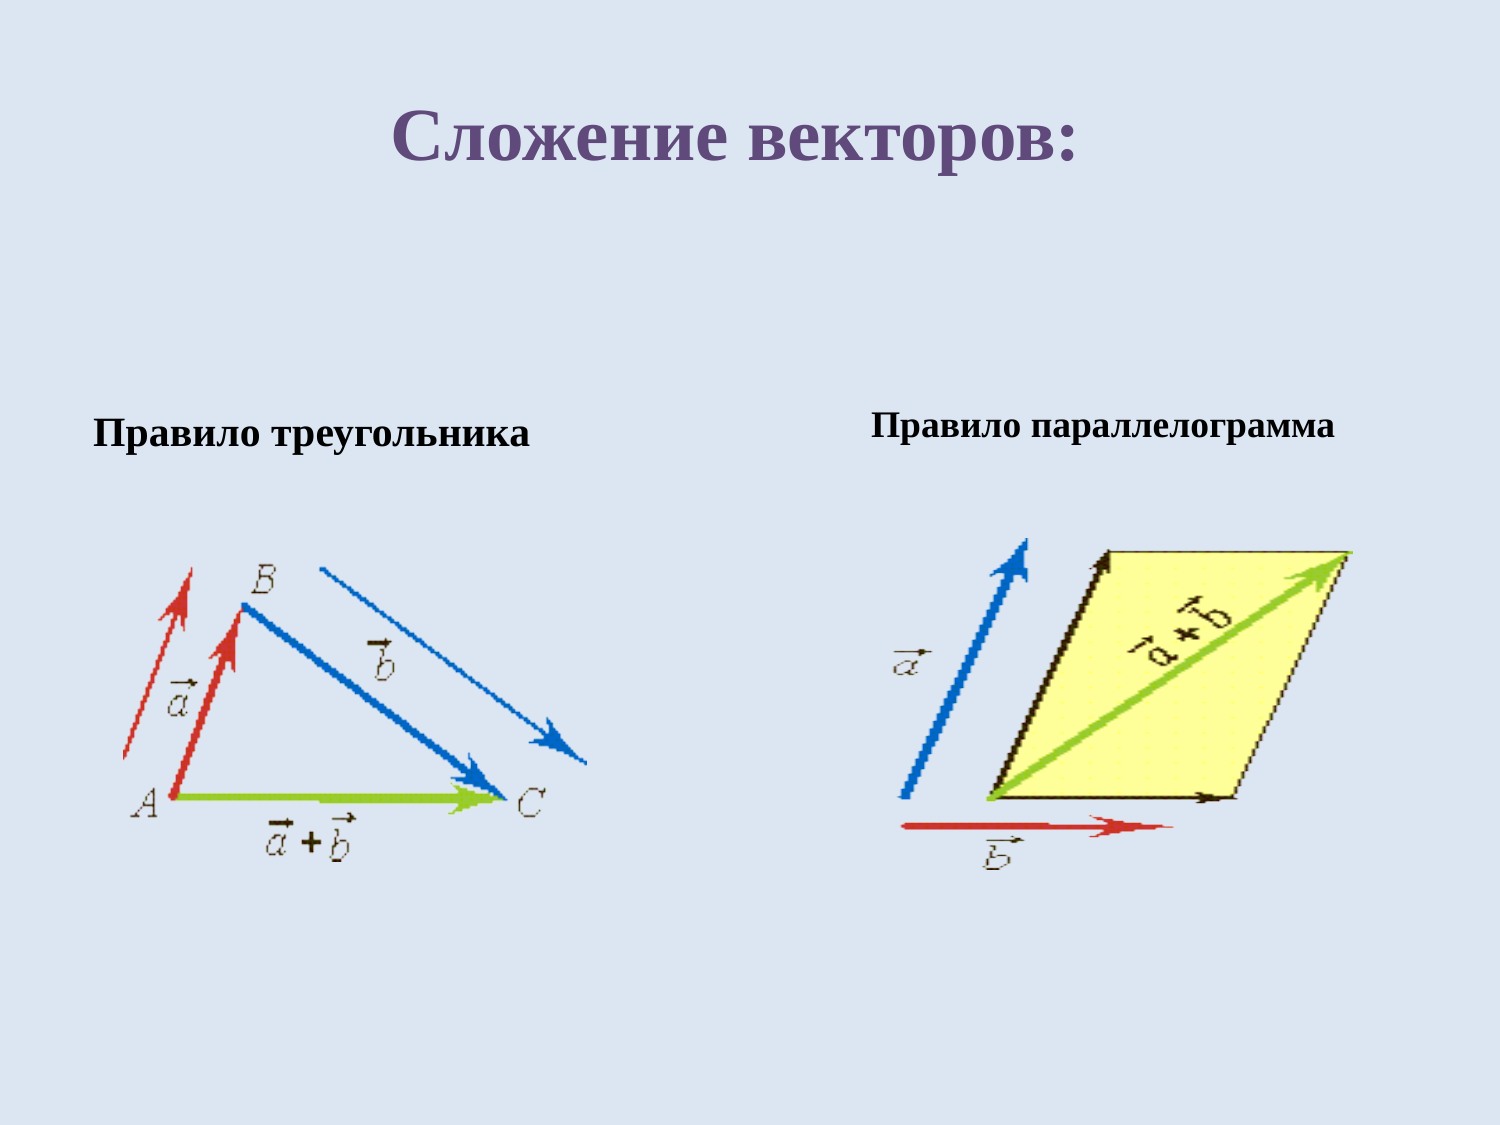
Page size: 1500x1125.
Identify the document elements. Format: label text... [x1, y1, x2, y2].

picture [891, 538, 1353, 870]
picture [123, 562, 587, 863]
text_box Сложение векторов: [375, 78, 1096, 183]
text_box Правило треугольника [78, 397, 546, 462]
text_box Правило параллелограмма [856, 392, 1422, 453]
